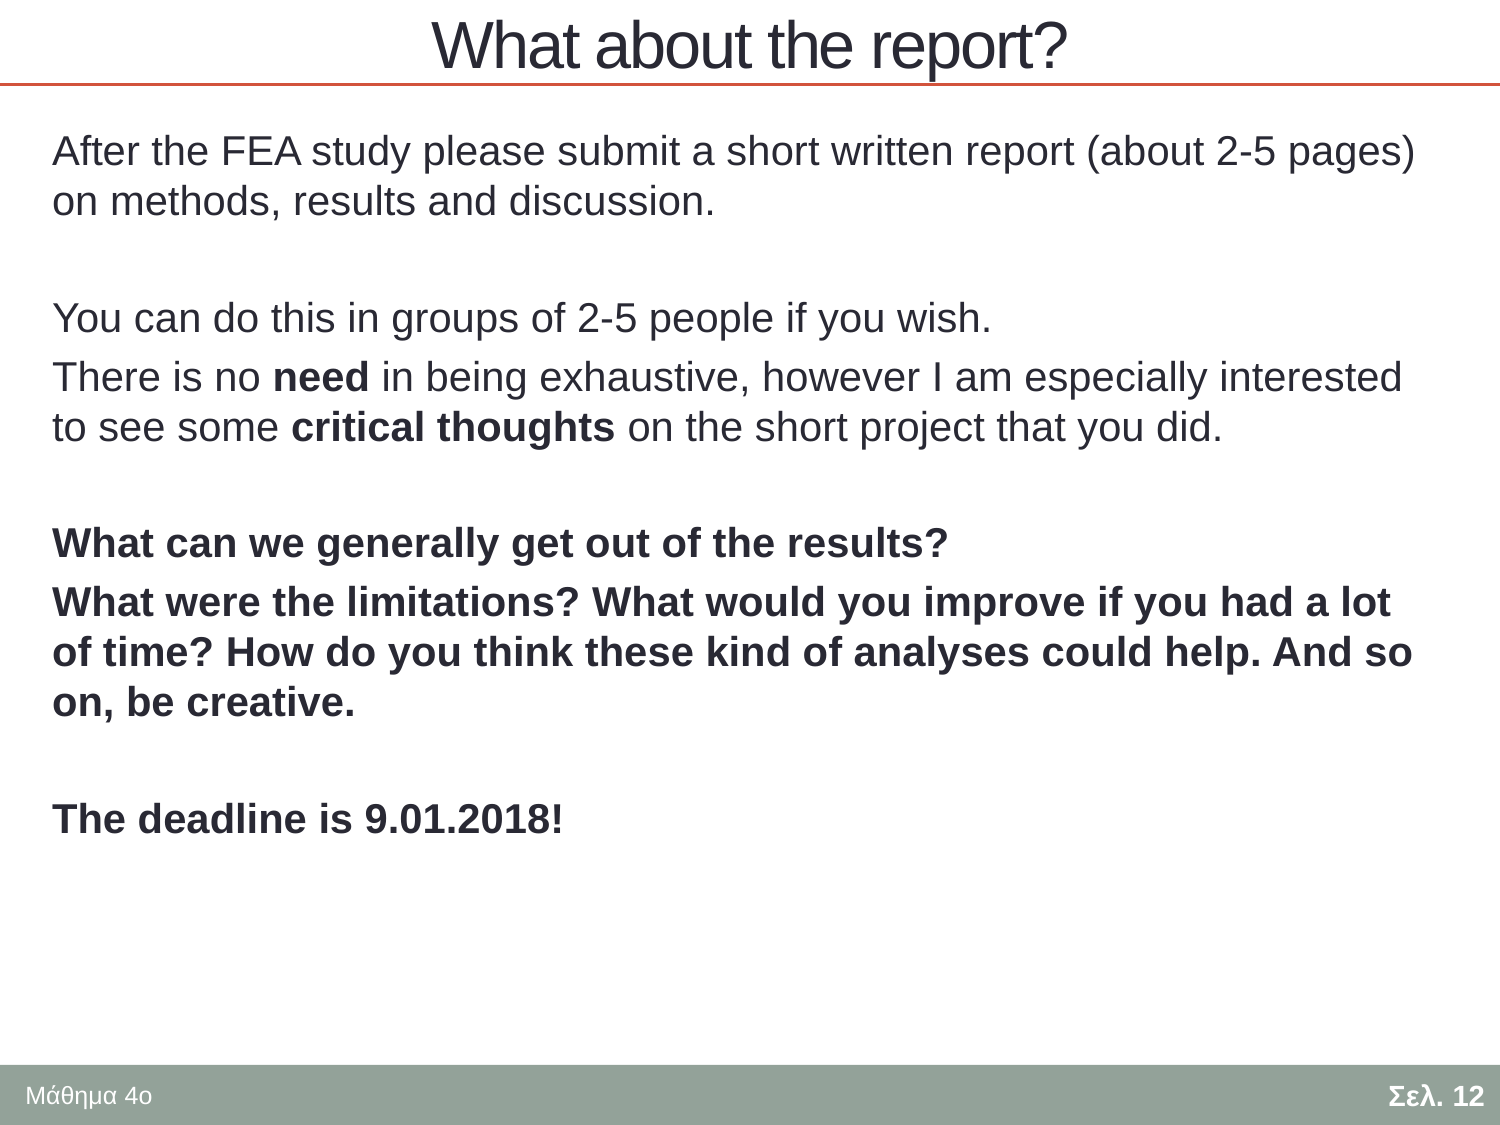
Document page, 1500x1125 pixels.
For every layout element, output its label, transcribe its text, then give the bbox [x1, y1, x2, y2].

title What about the report? [0, 0, 1500, 85]
list After the FEA study please submit a short written report (about 2-5 pages) on methods, results and discussion. You can do this in groups of 2-5 people if you wish. There is no need in being exhaustive, however I am especially interested to see some critical thoughts on the short project that you did. What can we generally get out of the results? What were the limitations? What would you improve if you had a lot of time? How do you think these kind of analyses could help. And so on, be creative. The deadline is 9.01.2018! [37, 116, 1454, 917]
slide_number Σελ. 12 [1250, 1068, 1500, 1122]
